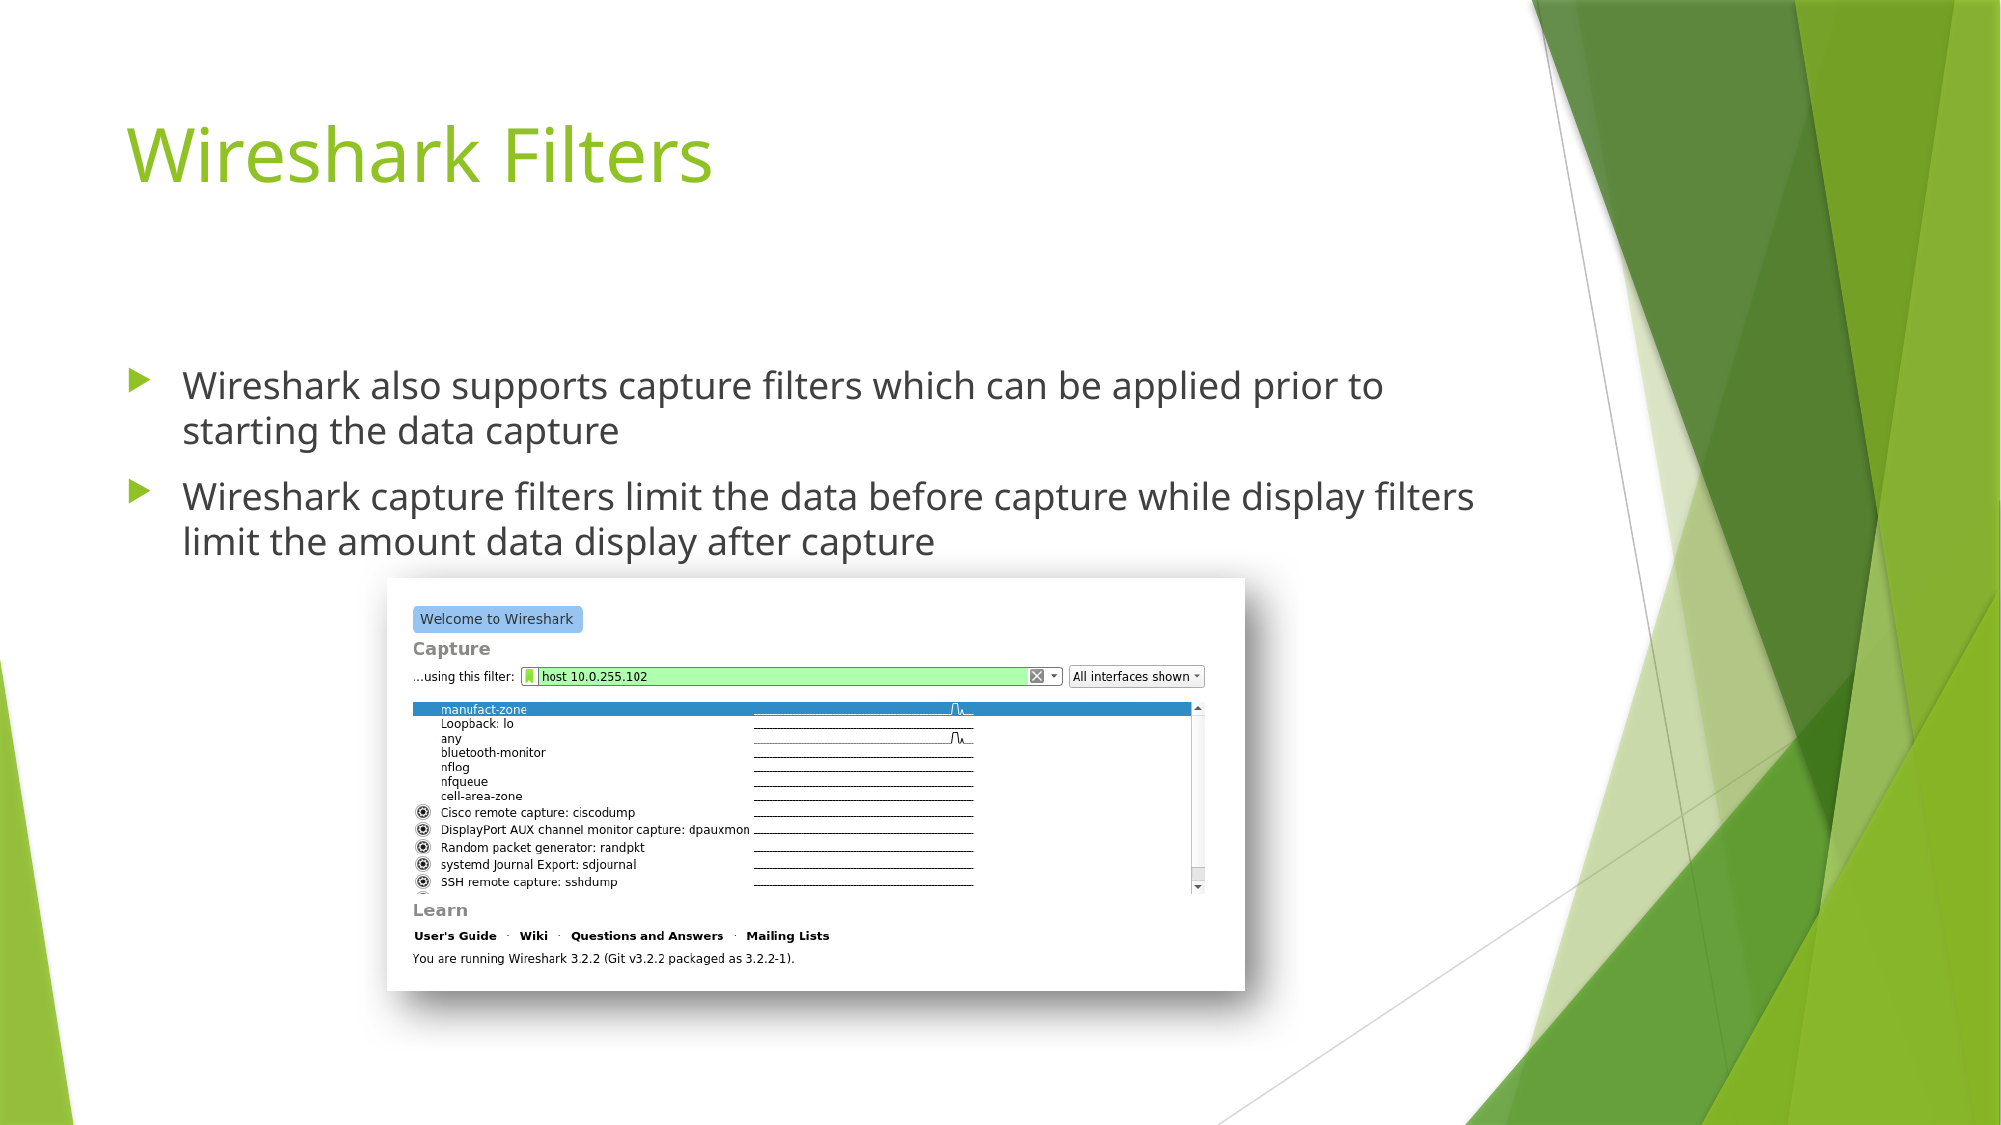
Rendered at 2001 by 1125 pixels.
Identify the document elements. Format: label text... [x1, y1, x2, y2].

title Wireshark Filters [111, 99, 1522, 317]
list Wireshark also supports capture filters which can be applied prior to starting the data capture Wireshark capture filters limit the data before capture while display filters limit the amount data display after capture [111, 354, 1522, 992]
picture [387, 578, 1246, 992]
